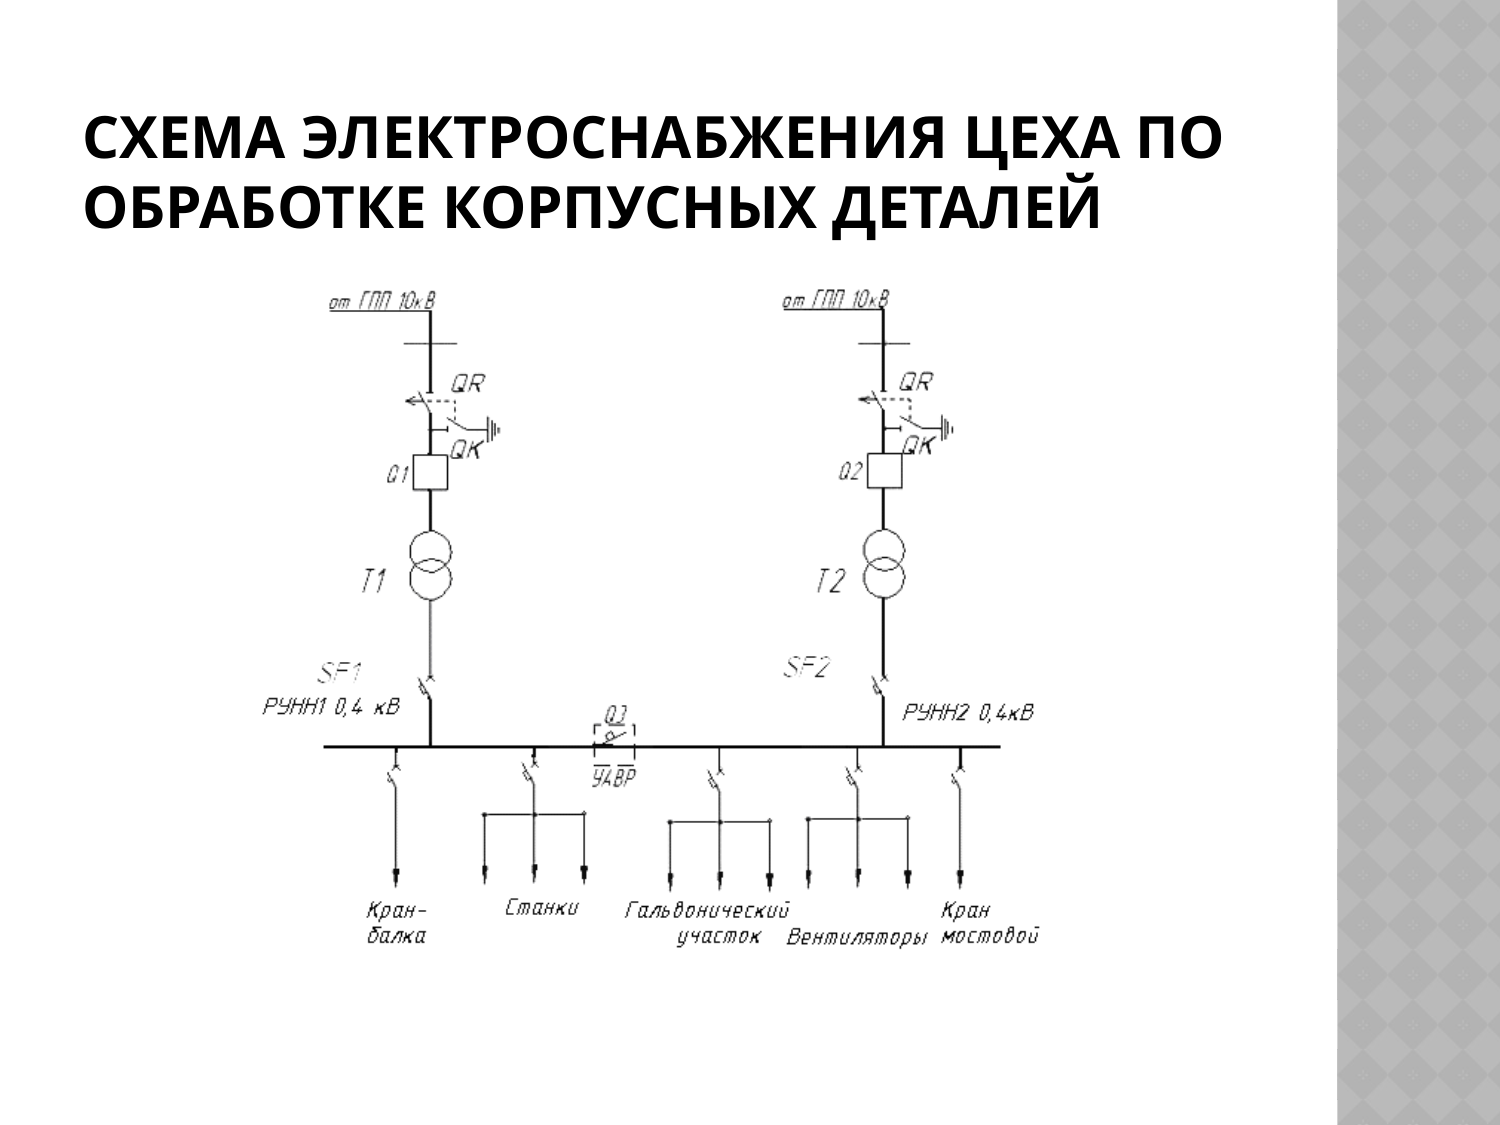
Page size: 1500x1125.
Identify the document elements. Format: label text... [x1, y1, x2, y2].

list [109, 263, 1228, 1060]
title Схема электроснабжения цеха по обработке корпусных деталей [75, 52, 1263, 240]
